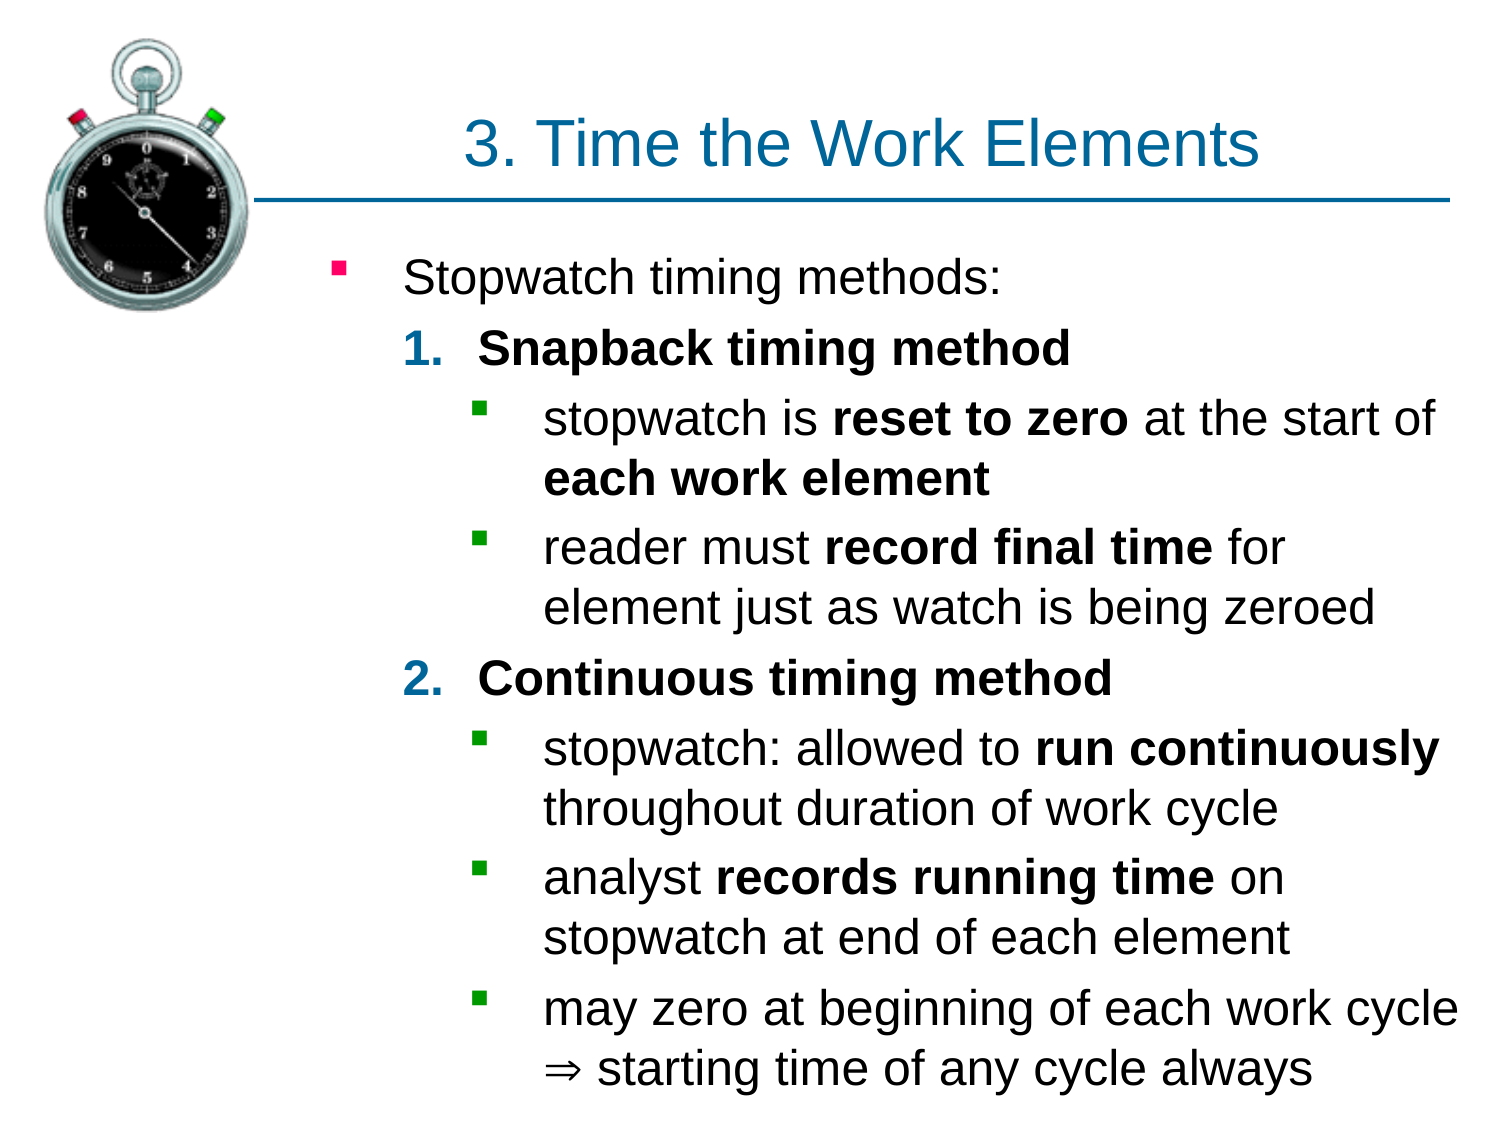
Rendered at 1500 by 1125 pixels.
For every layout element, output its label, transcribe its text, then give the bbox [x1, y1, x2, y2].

title 3. Time the Work Elements [275, 37, 1450, 188]
picture [37, 37, 254, 313]
